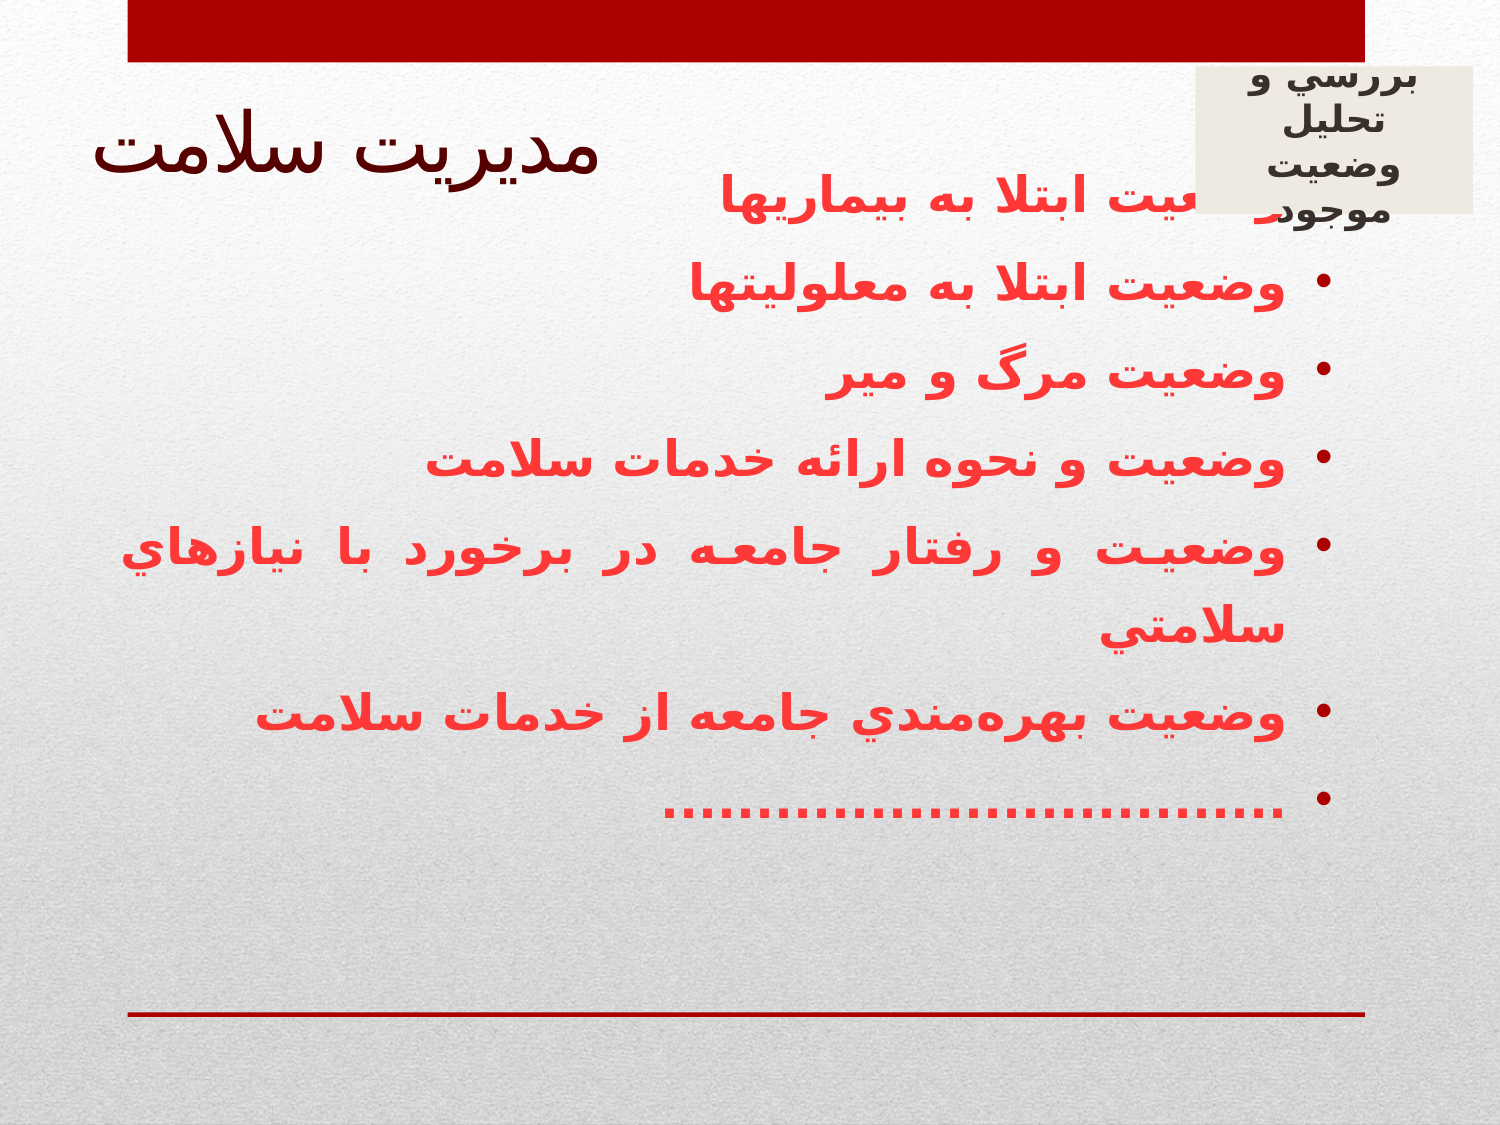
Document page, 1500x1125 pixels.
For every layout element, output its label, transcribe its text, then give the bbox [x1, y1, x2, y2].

list وضعيت ابتلا به بيماريها وضعيت ابتلا به معلوليتها وضعيت مرگ و مير وضعيت و نحوه ارائه خدمات سلامت وضعيت و رفتار جامعه در برخورد با نيازهاي سلامتي وضعيت بهره‌مندي جامعه از خدمات سلامت ................................. [93, 231, 1348, 1006]
text_box مديريت سلامت [75, 64, 708, 215]
text_box بررسي و تحليل وضعيت موجود [1193, 64, 1475, 216]
